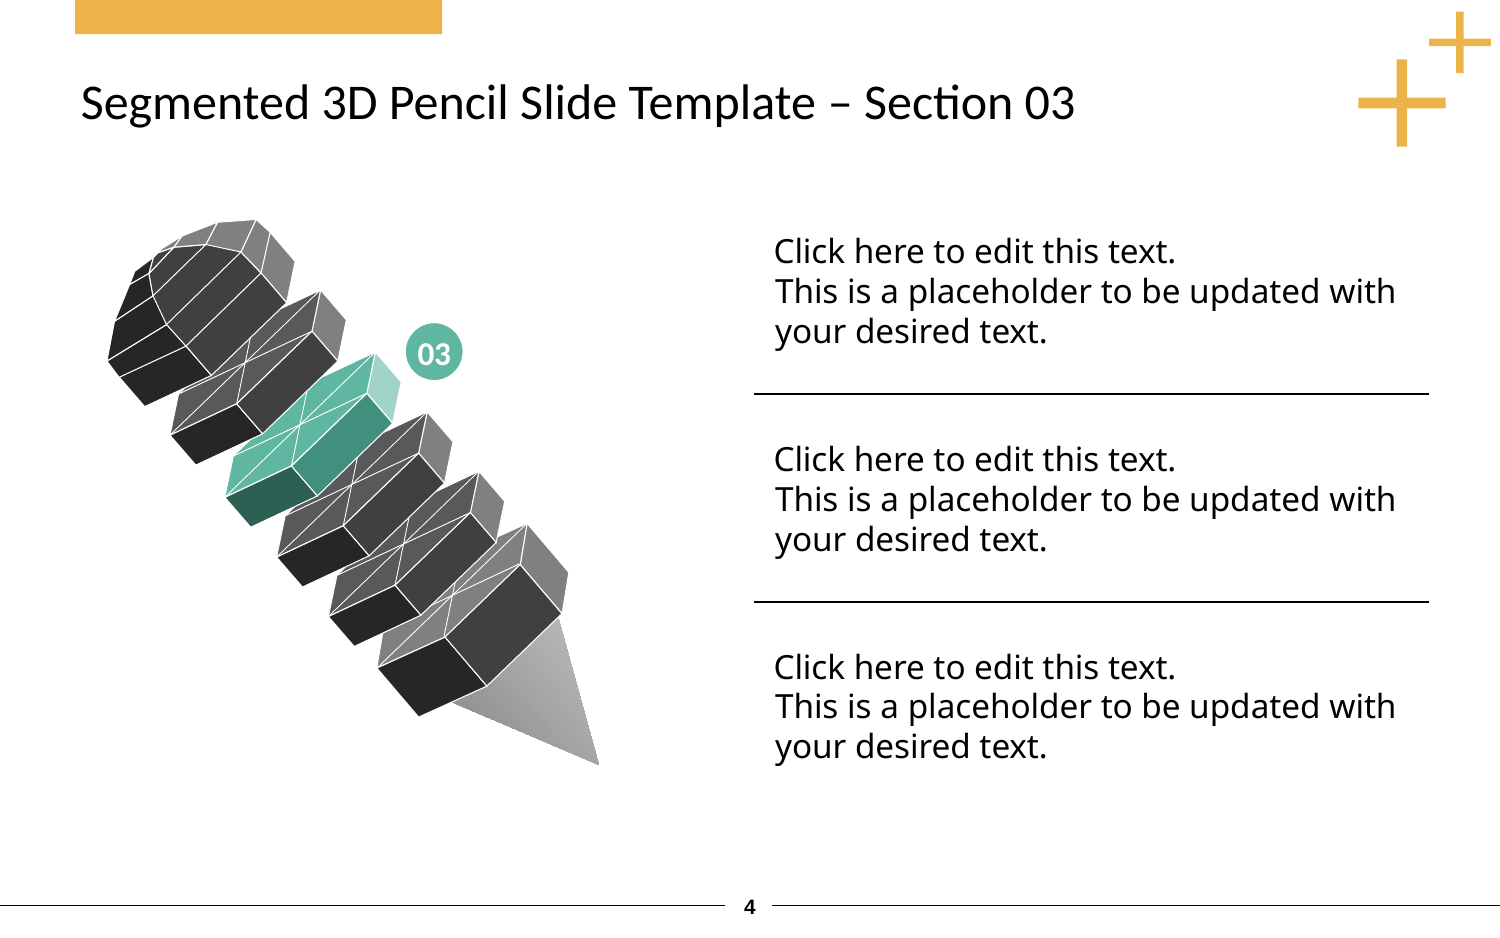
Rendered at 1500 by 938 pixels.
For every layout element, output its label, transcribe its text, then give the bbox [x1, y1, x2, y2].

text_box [368, 453, 465, 665]
text_box Click here to edit this text. This is a placeholder to be updated with your desired text. [767, 425, 1430, 571]
title Segmented 3D Pencil Slide Template – Section 03 [75, 34, 1375, 142]
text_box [130, 199, 263, 411]
list Click here to edit this text. This is a placeholder to be updated with your desired text. [767, 218, 1430, 363]
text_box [209, 271, 307, 483]
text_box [411, 514, 535, 727]
list Click here to edit this text. This is a placeholder to be updated with your desired text. [767, 633, 1430, 778]
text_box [316, 393, 413, 605]
text_box [526, 619, 599, 765]
text_box 03 [402, 319, 467, 384]
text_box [264, 334, 362, 545]
